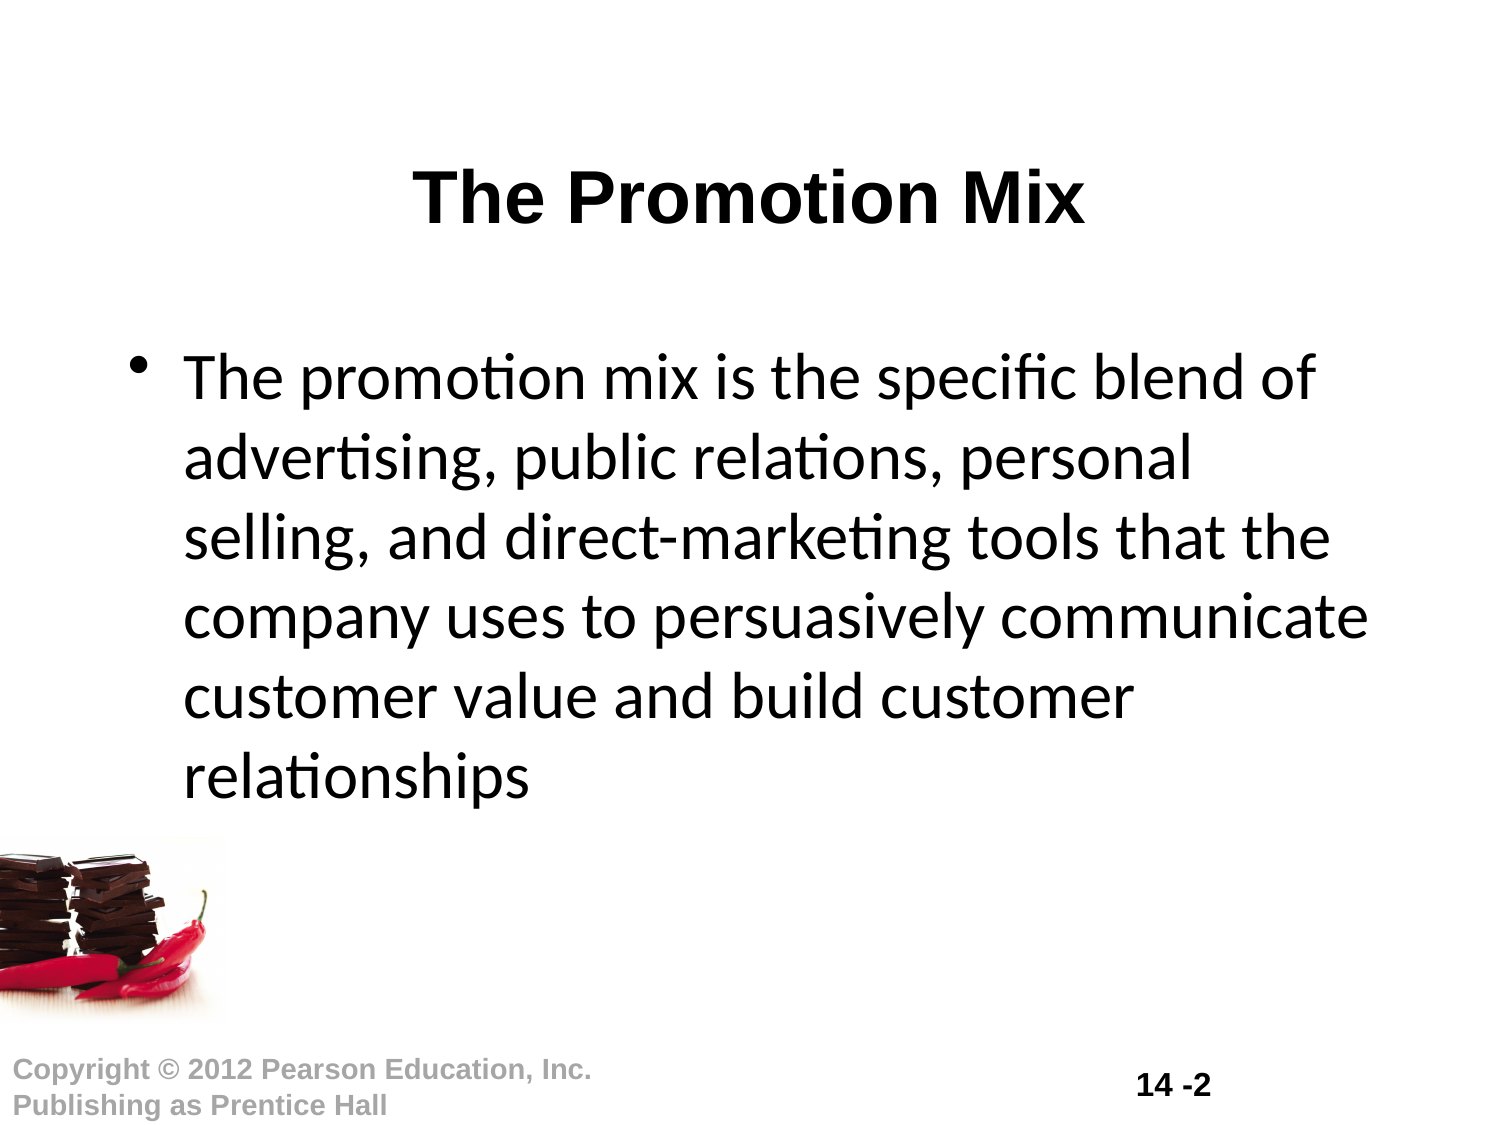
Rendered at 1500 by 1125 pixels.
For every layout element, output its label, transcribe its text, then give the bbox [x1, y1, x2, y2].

picture [0, 837, 226, 1025]
title The Promotion Mix [112, 99, 1388, 288]
list The promotion mix is the specific blend of advertising, public relations, personal selling, and direct-marketing tools that the company uses to persuasively communicate customer value and build customer relationships [112, 324, 1388, 1001]
